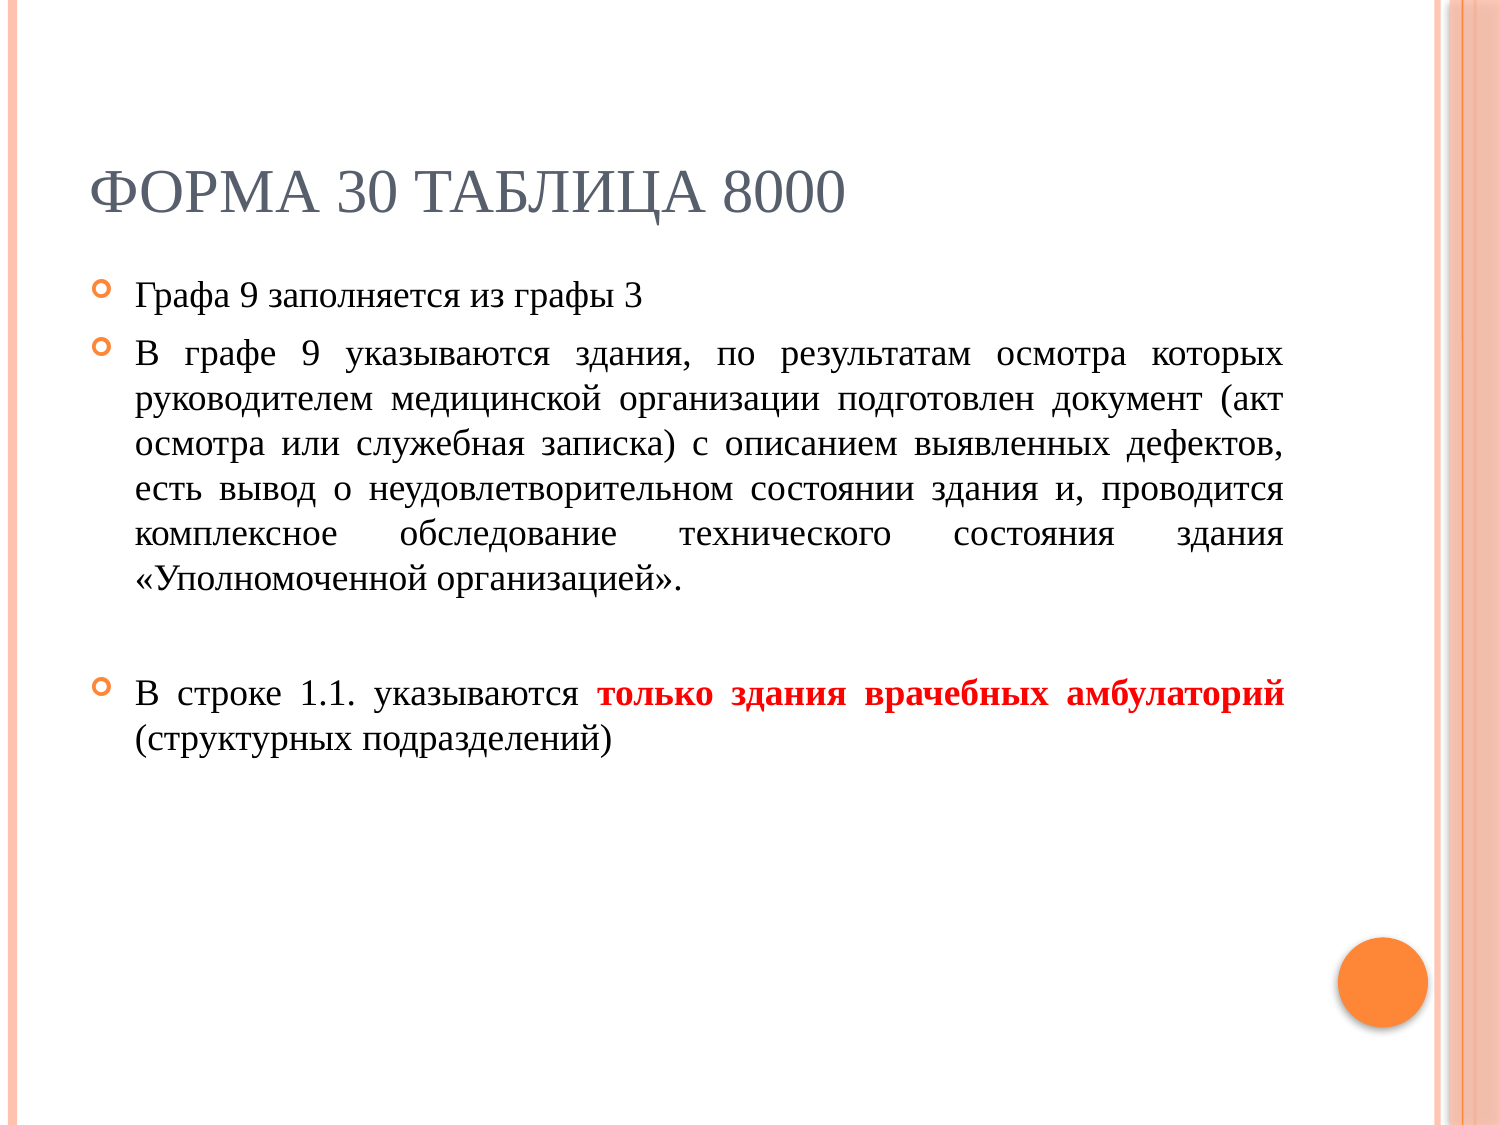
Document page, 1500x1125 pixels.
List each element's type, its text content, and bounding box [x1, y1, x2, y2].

title Форма 30 Таблица 8000 [75, 45, 1300, 233]
list Графа 9 заполняется из графы 3 В графе 9 указываются здания, по результатам осмотра которых руководителем медицинской организации подготовлен документ (акт осмотра или служебная записка) с описанием выявленных дефектов, есть вывод о неудовлетворительном состоянии здания и, проводится комплексное обследование технического состояния здания «Уполномоченной организацией». В строке 1.1. указываются только здания врачебных амбулаторий (структурных подразделений) [75, 262, 1300, 1062]
